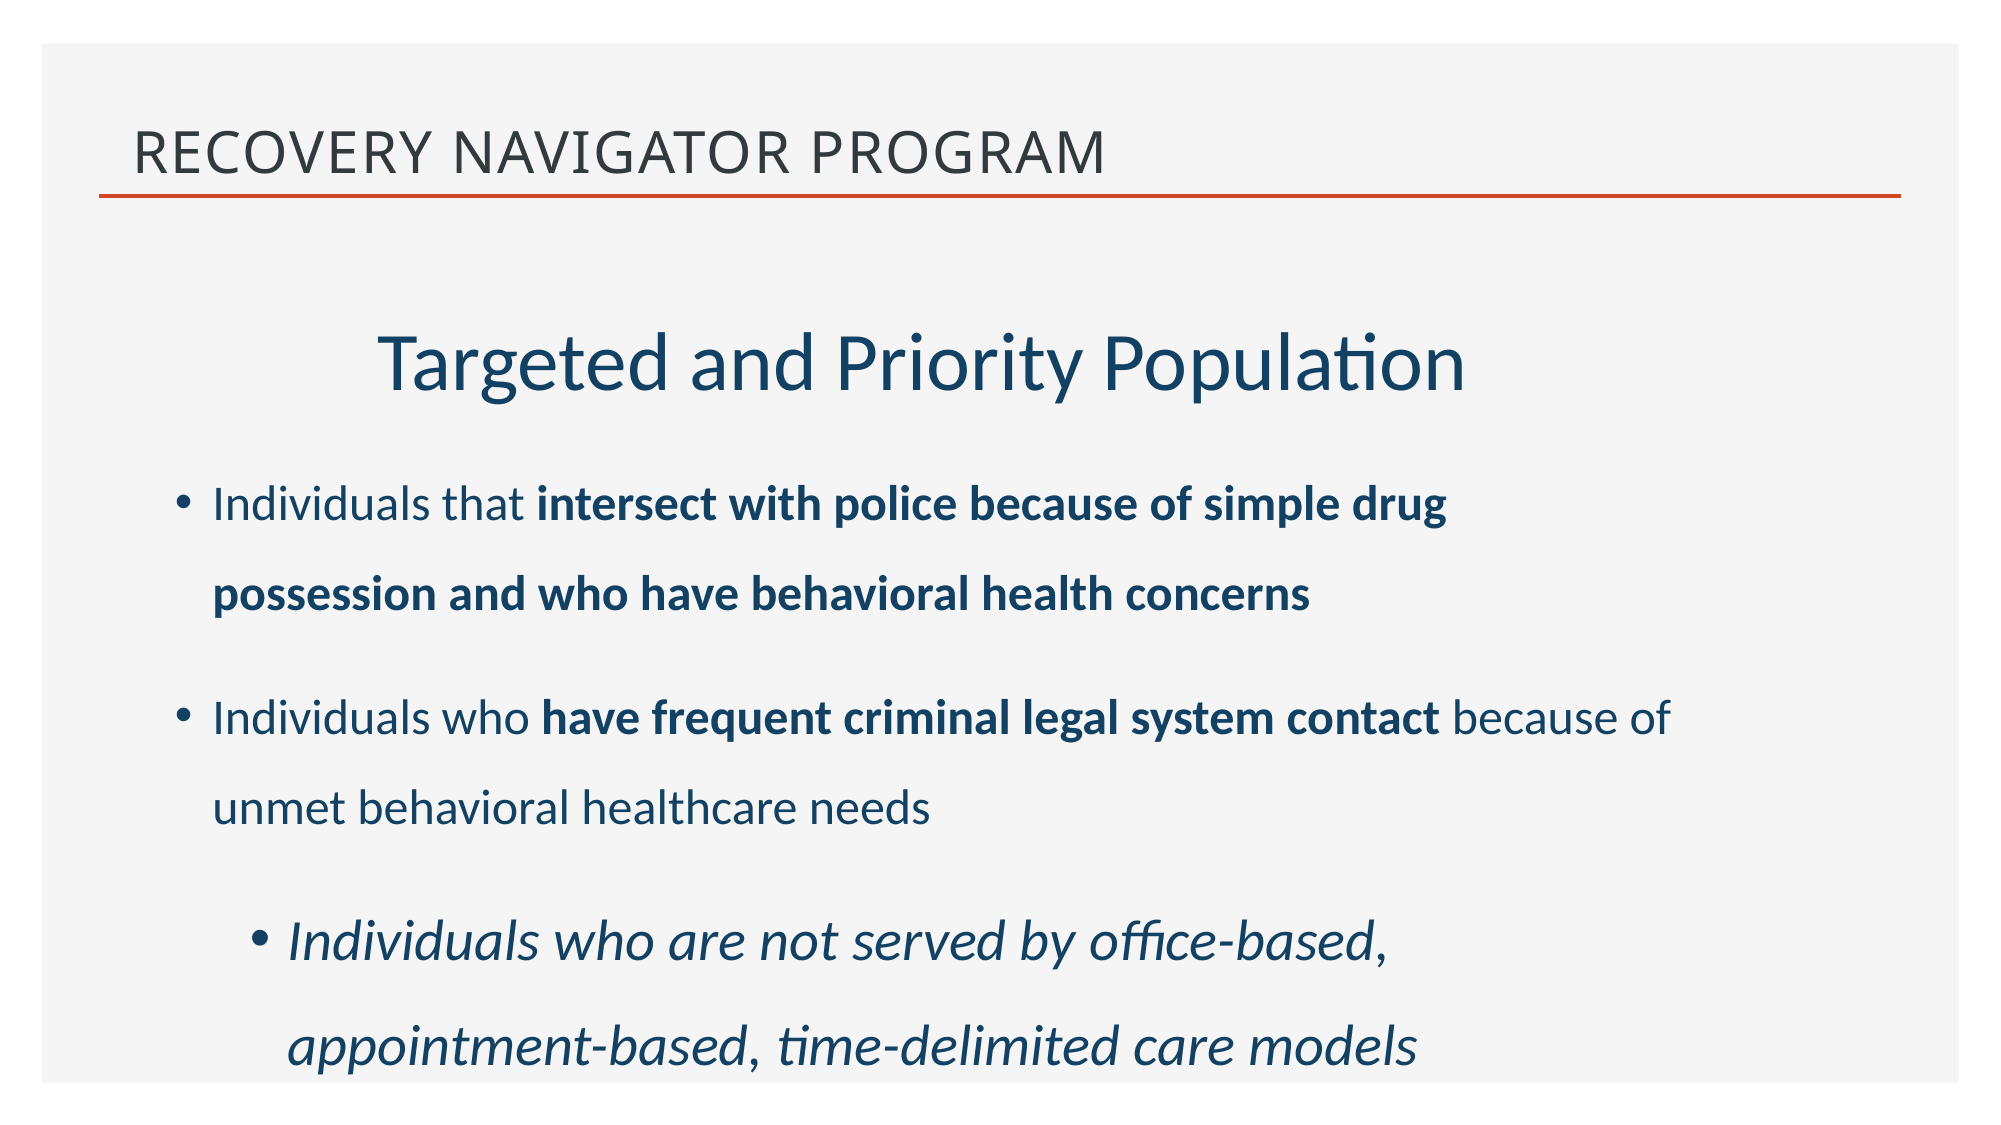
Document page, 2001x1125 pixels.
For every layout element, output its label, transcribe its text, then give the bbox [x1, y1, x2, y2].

title Recovery Navigator Program [117, 86, 1246, 192]
text_box Targeted and Priority Population Individuals that intersect with police because of simple drug possession and who have behavioral health concerns Individuals who have frequent criminal legal system contact because of unmet behavioral healthcare needs Individuals who are not served by office-based, appointment-based, time-delimited care models [159, 250, 1687, 1105]
